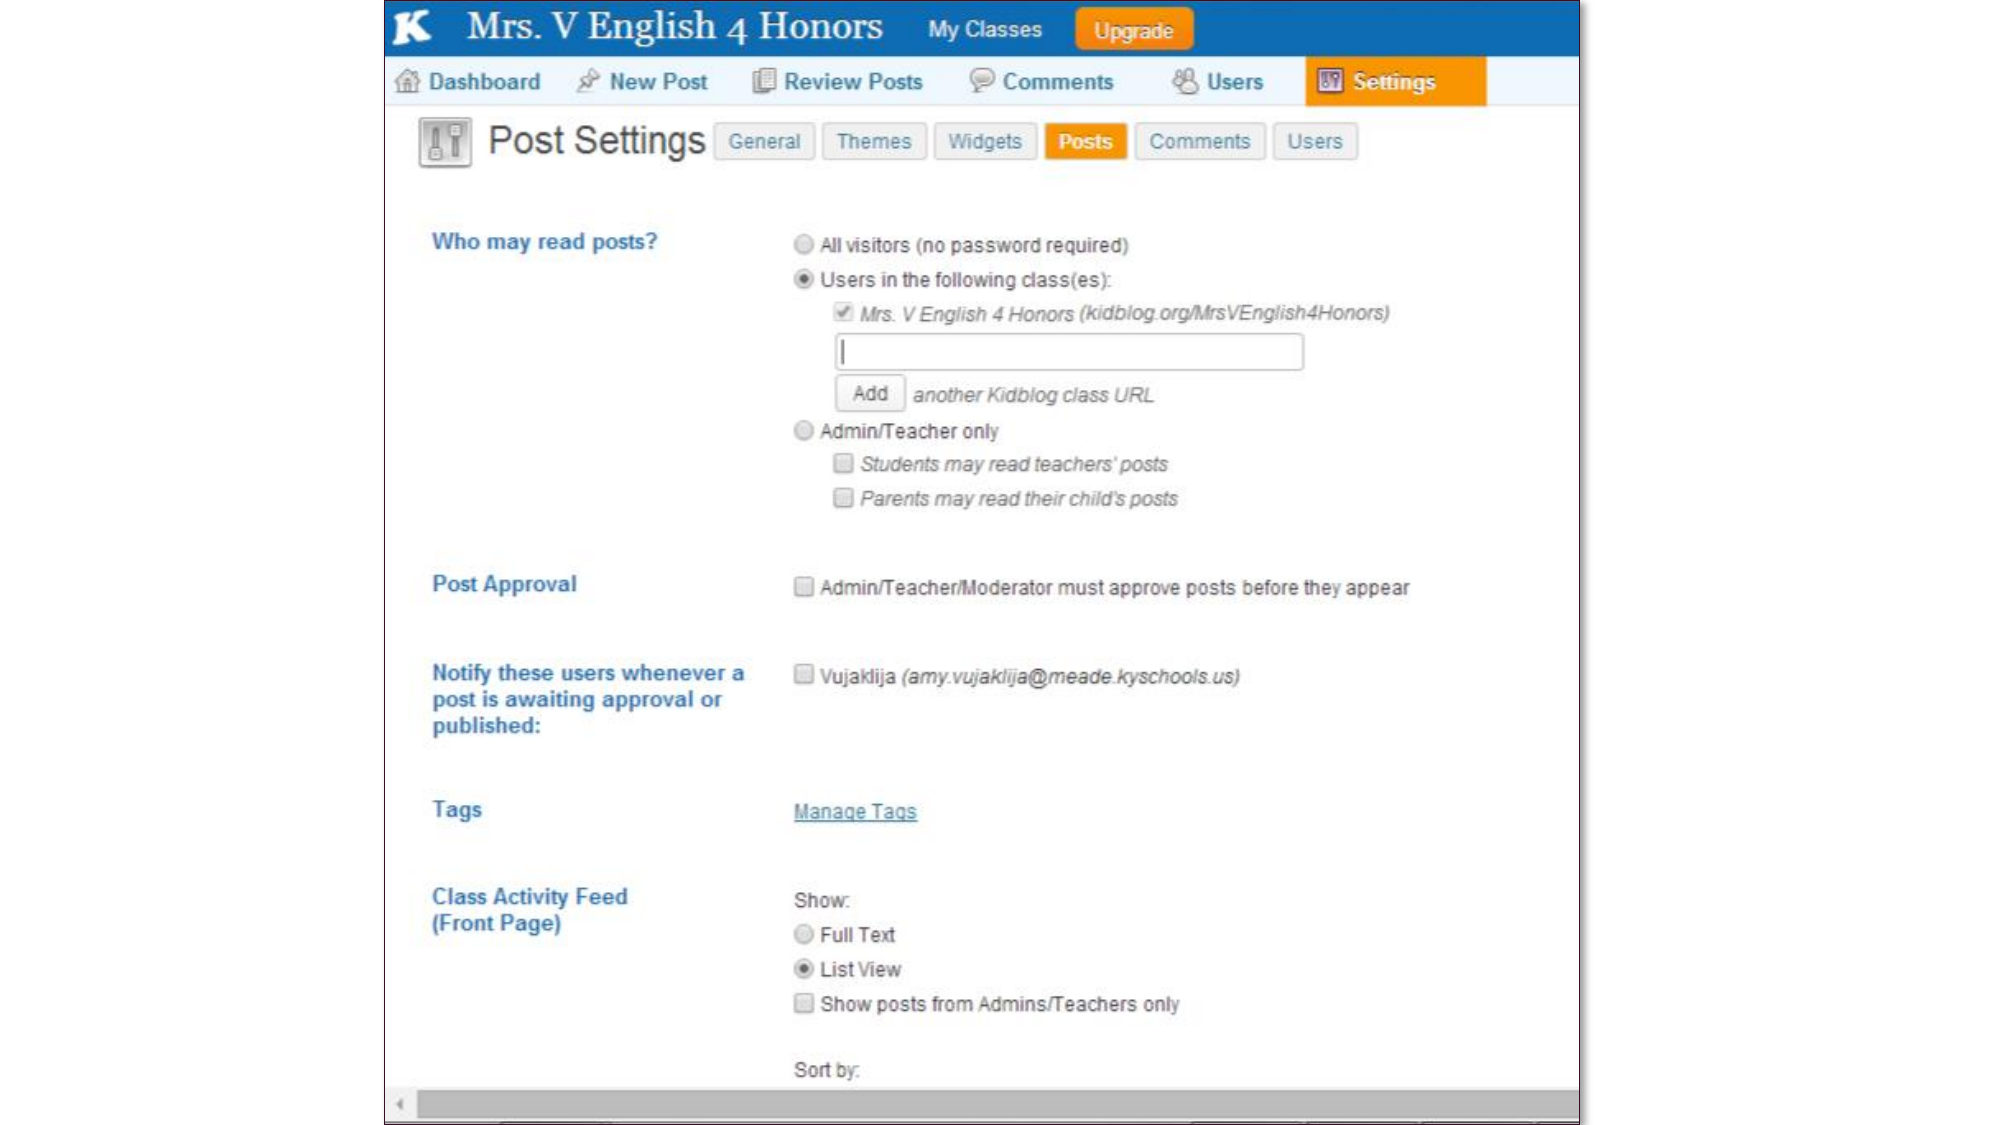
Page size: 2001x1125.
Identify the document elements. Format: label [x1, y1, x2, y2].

list [384, 0, 1581, 1125]
